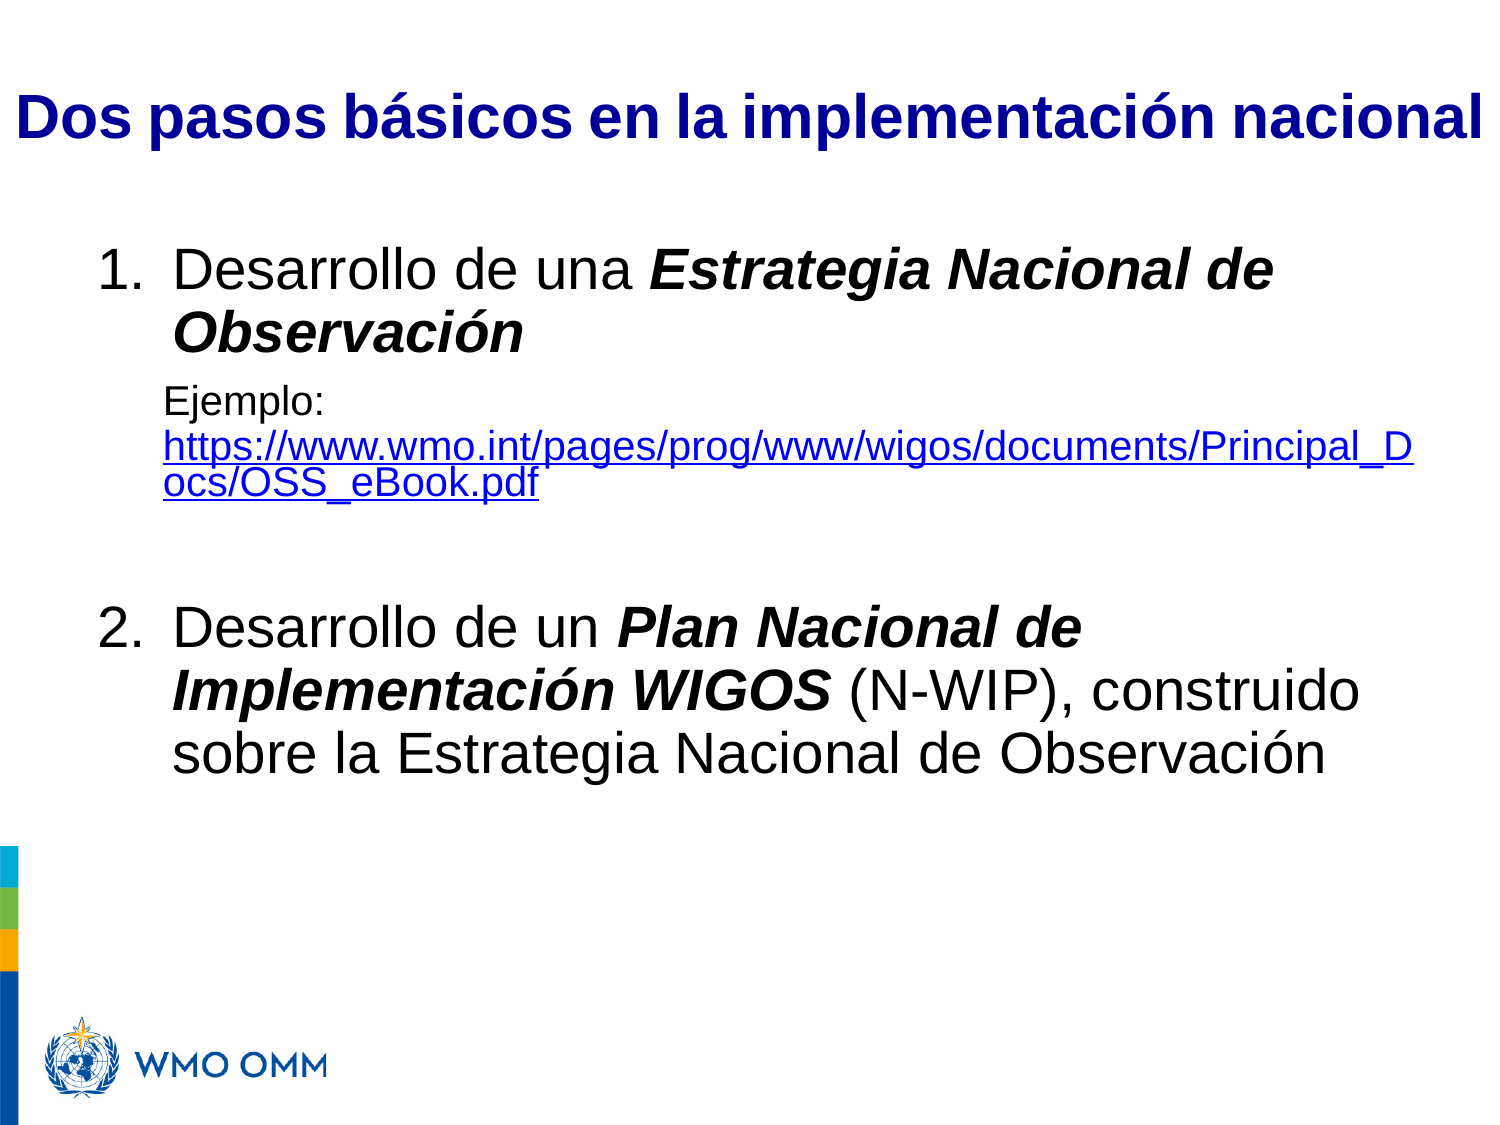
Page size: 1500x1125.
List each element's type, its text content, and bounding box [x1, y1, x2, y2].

picture [0, 845, 327, 1125]
title Dos pasos básicos en la implementación nacional [0, 30, 1500, 197]
list Desarrollo de una Estrategia Nacional de Observación Ejemplo: https://www.wmo.int/pages/prog/www/wigos/documents/Principal_Docs/OSS_eBook.pdf Desarrollo de un Plan Nacional de Implementación WIGOS (N-WIP), construido sobre la Estrategia Nacional de Observación [82, 231, 1436, 965]
